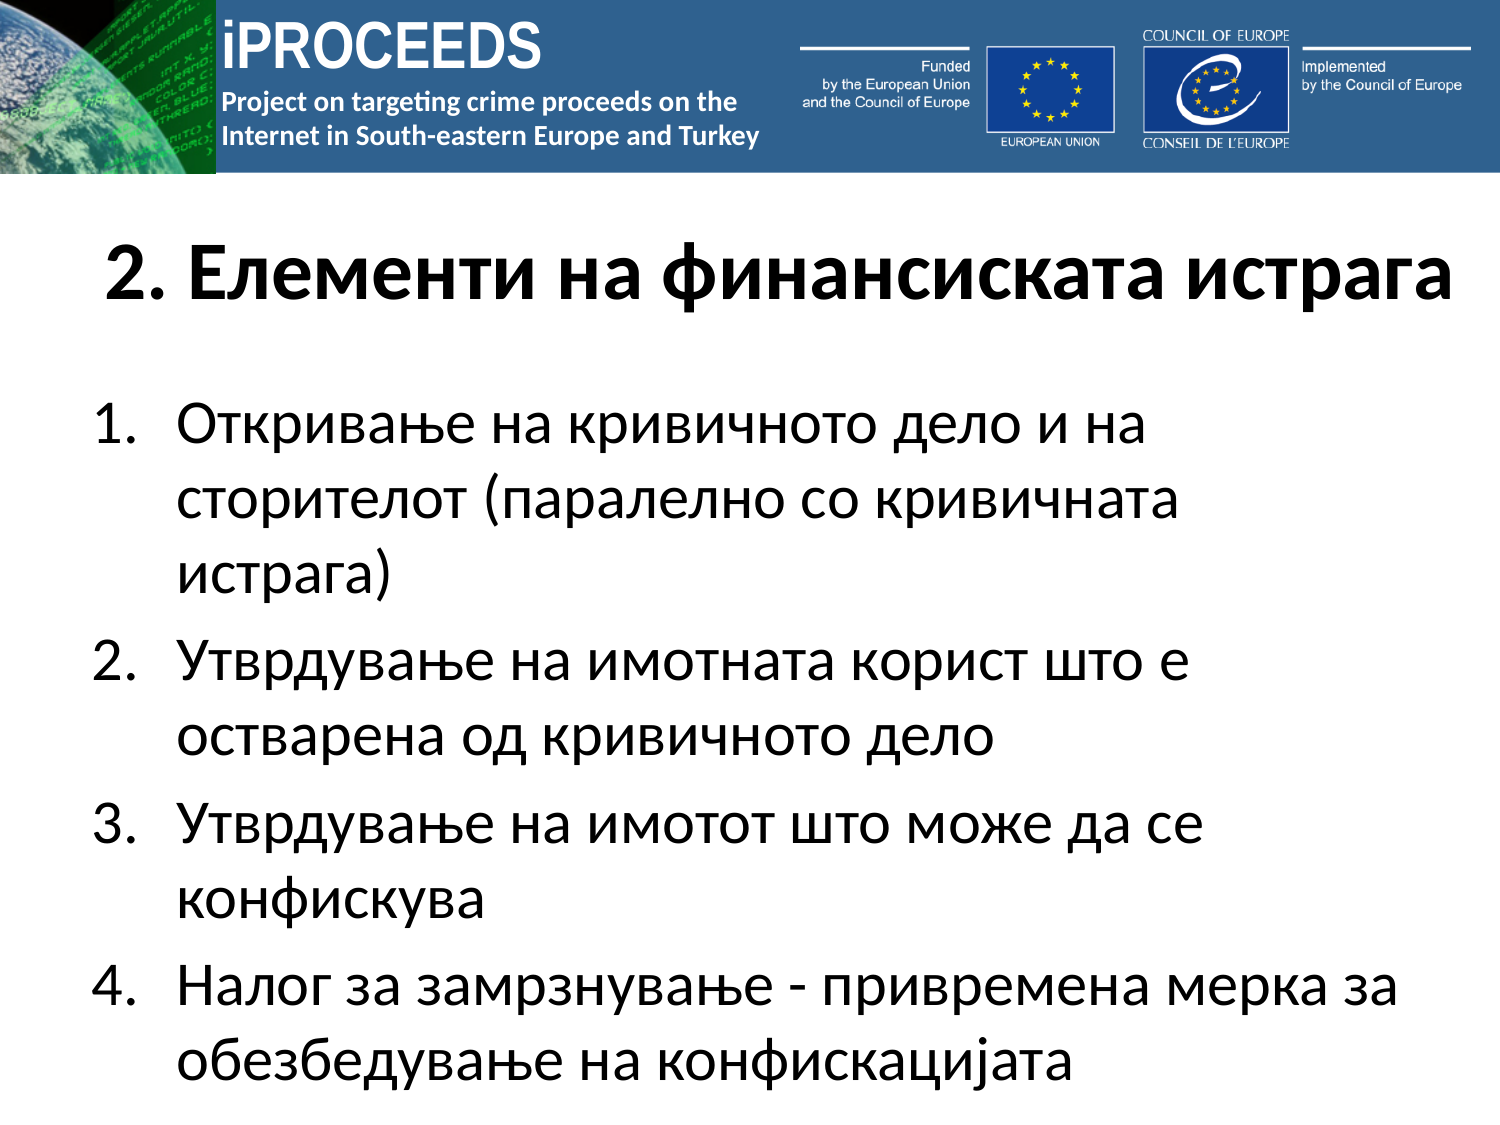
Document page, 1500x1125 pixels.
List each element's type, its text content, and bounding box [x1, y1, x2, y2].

picture [800, 30, 1471, 148]
title 2. Елементи на финансиската истрага [76, 172, 1483, 361]
list Откривање на кривичното дело и на сторителот (паралелно со кривичната истрага) Утврдување на имотната корист што е остварена од кривичното дело Утврдување на имотот што може да се конфискува Налог за замрзнување - привремена мерка за обезбедување на конфискацијата [76, 373, 1427, 1017]
picture [0, 0, 216, 174]
